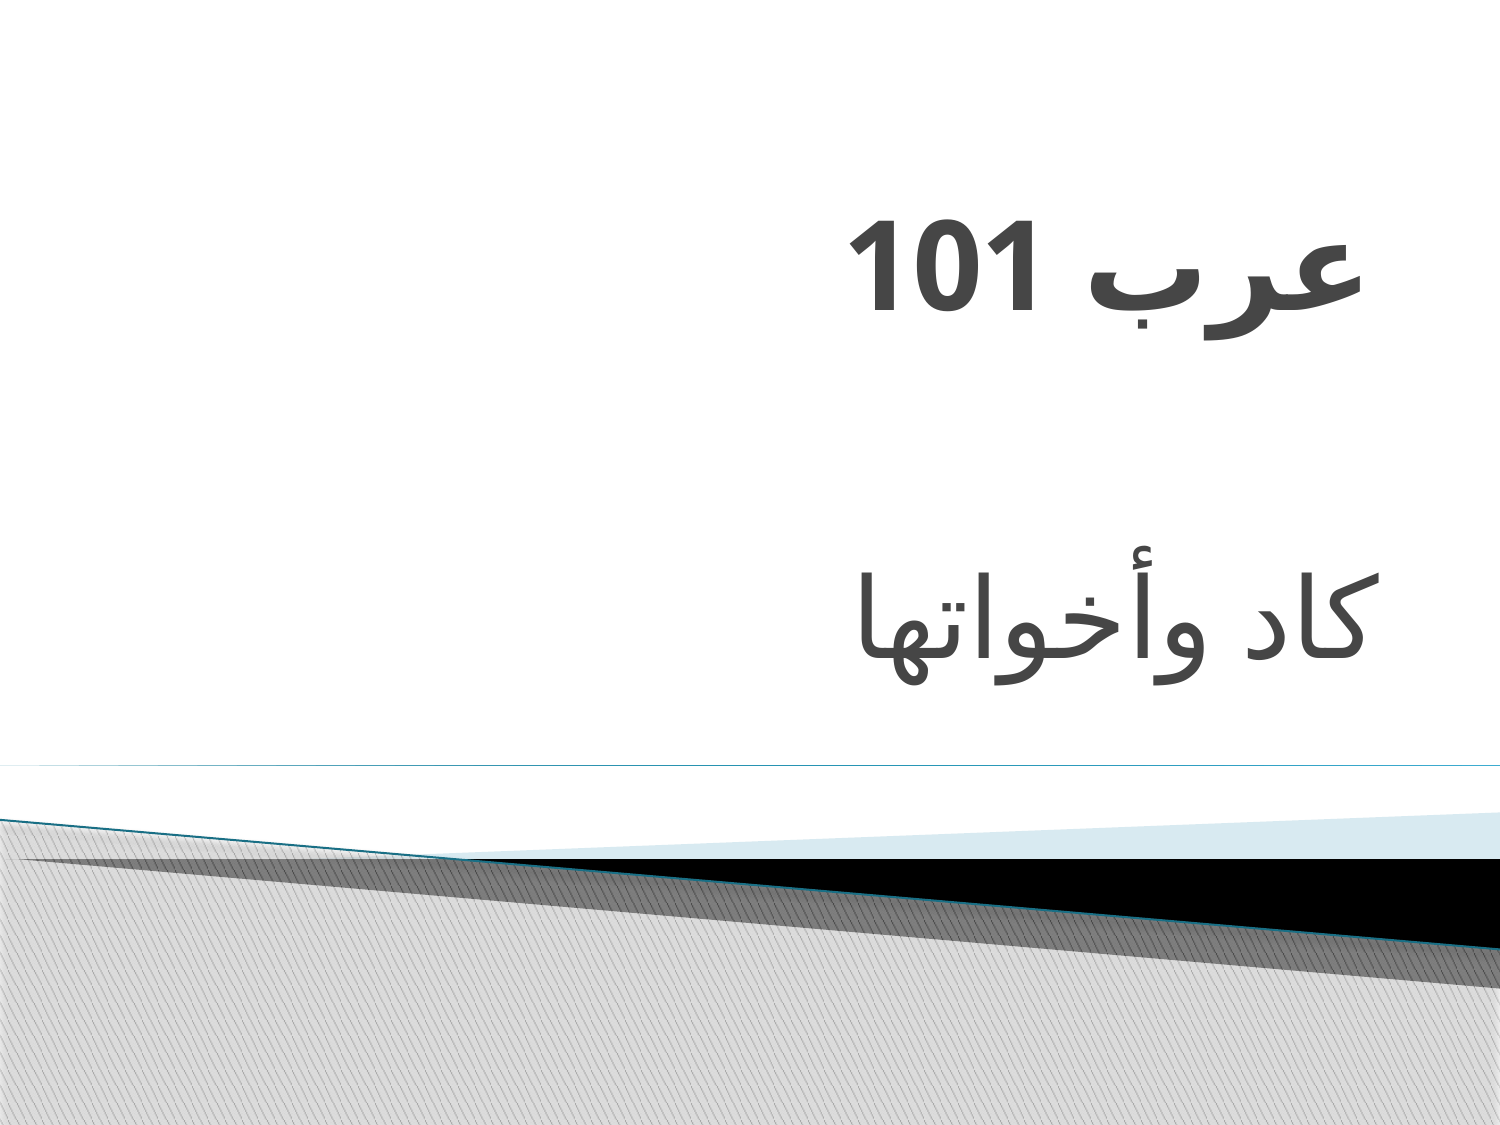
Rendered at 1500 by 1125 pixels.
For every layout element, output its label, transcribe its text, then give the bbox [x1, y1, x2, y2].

picture [5, 859, 1500, 989]
title عرب 101 [112, 42, 1388, 343]
subtitle كاد وأخواتها [112, 538, 1388, 736]
